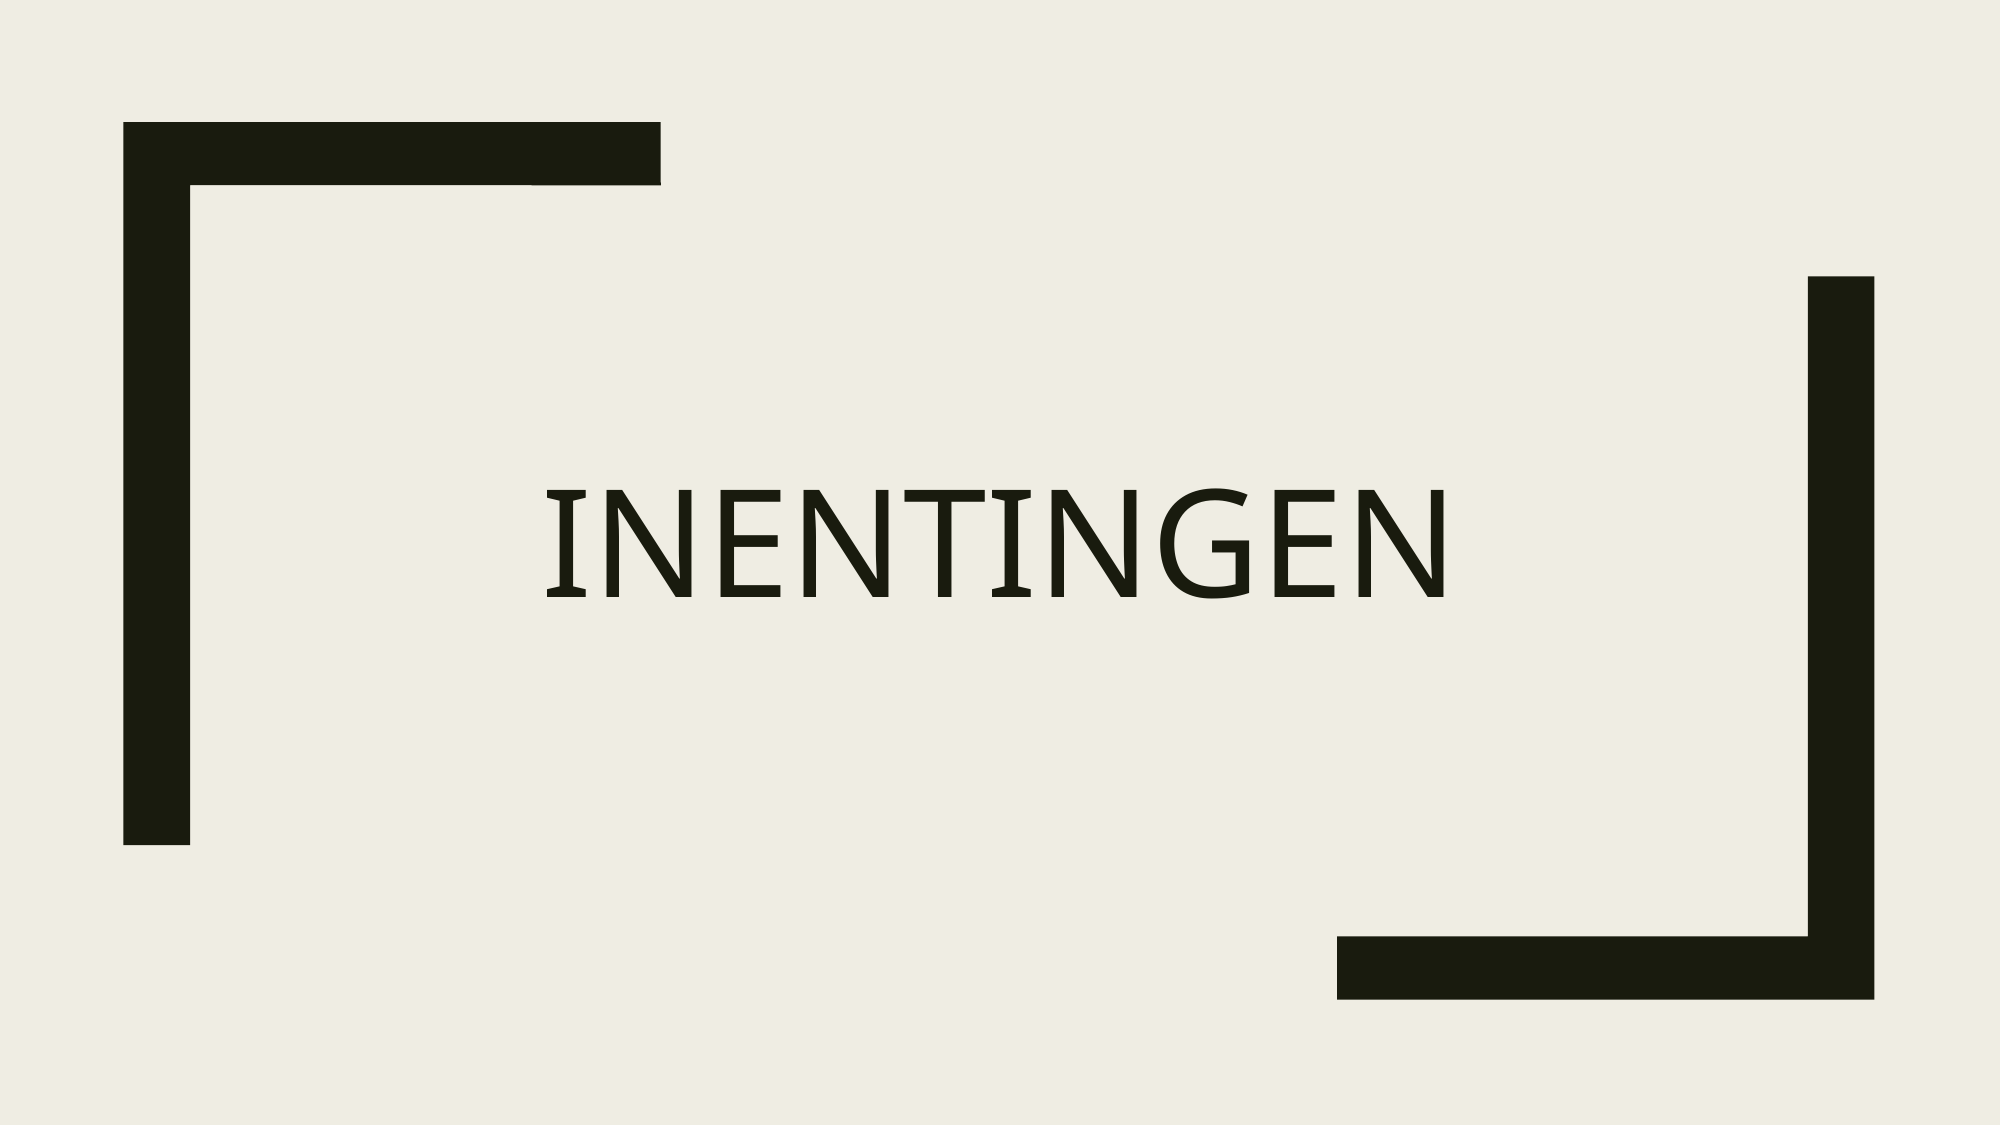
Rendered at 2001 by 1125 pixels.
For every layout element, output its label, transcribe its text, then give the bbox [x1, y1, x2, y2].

title Inentingen [314, 293, 1686, 638]
